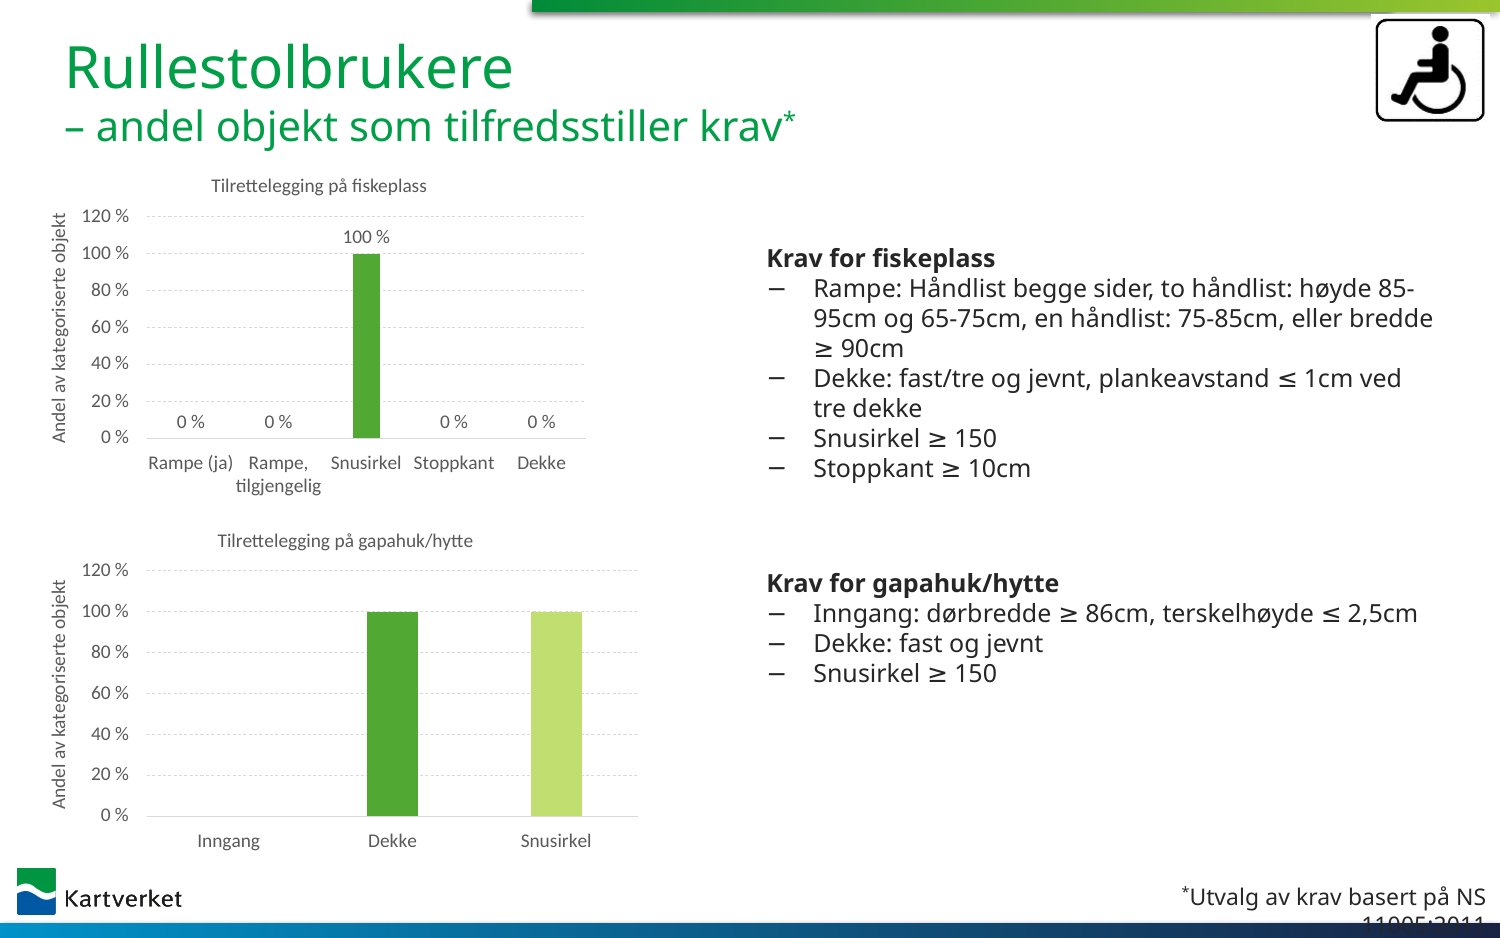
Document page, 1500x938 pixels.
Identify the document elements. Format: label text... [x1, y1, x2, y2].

text_box *Utvalg av krav basert på NS 11005:2011 [1068, 873, 1500, 938]
text_box Rullestolbrukere – andel objekt som tilfredsstiller krav* [49, 29, 1431, 158]
picture [41, 166, 597, 505]
text_box Krav for fiskeplass Rampe: Håndlist begge sider, to håndlist: høyde 85-95cm og 65-75cm, en håndlist: 75-85cm, eller bredde ≥ 90cm Dekke: fast/tre og jevnt, plankeavstand ≤ 1cm ved tre dekke Snusirkel ≥ 150 Stoppkant ≥ 10cm [751, 235, 1452, 490]
picture [1371, 13, 1491, 127]
picture [41, 520, 650, 859]
text_box Krav for gapahuk/hytte Inngang: dørbredde ≥ 86cm, terskelhøyde ≤ 2,5cm Dekke: fast og jevnt Snusirkel ≥ 150 [751, 560, 1452, 695]
